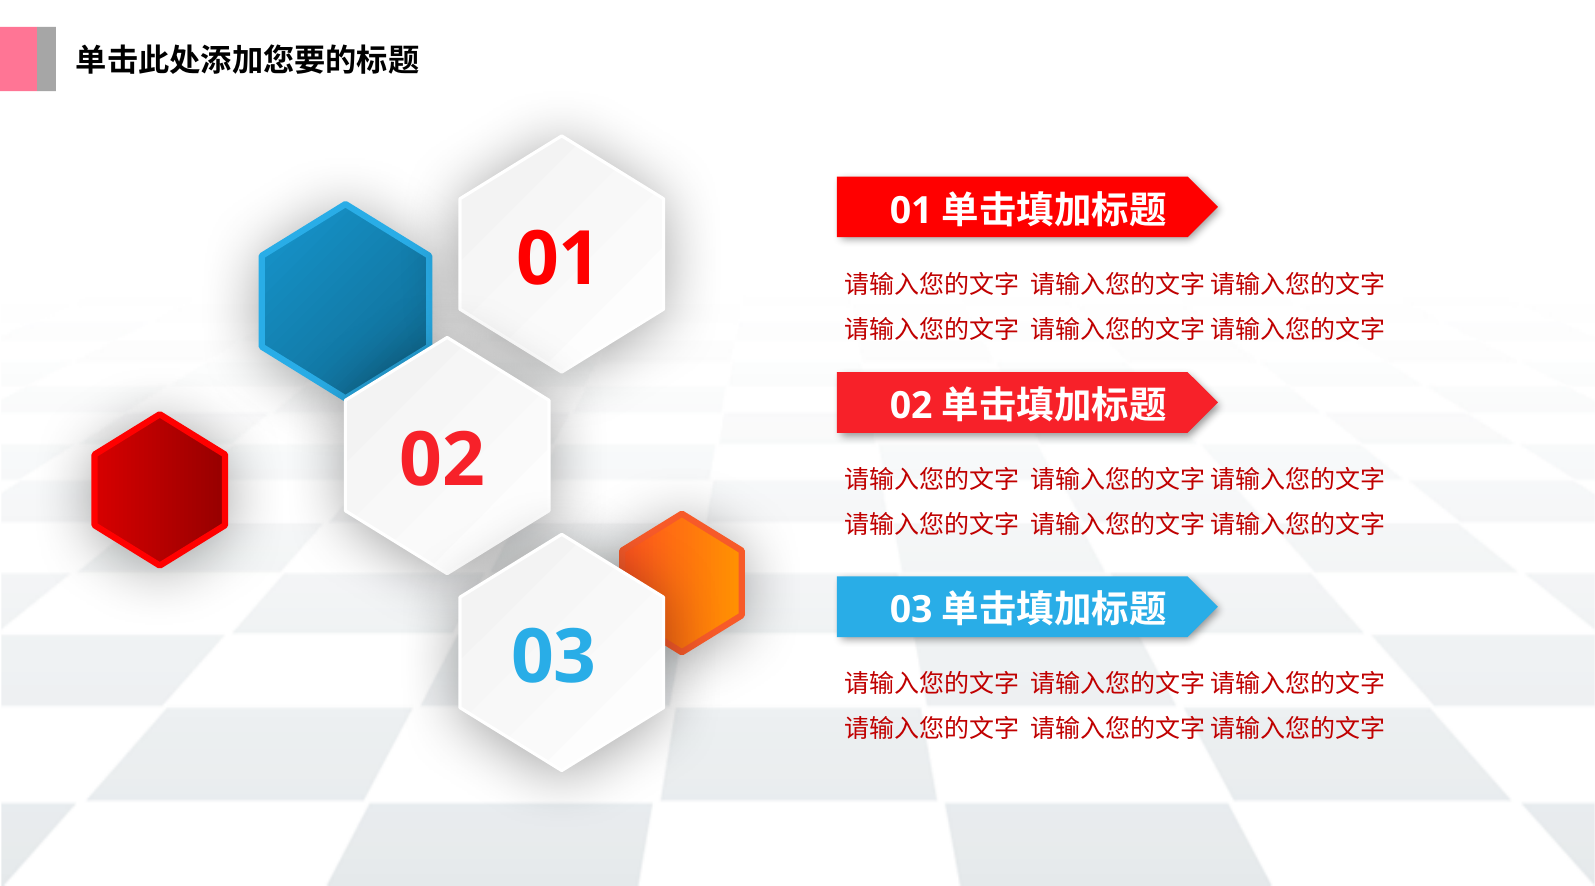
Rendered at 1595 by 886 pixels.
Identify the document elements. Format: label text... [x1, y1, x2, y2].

picture [0, 0, 1595, 886]
text_box [261, 204, 420, 384]
text_box [94, 414, 226, 566]
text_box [836, 176, 1219, 238]
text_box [836, 575, 1219, 638]
text_box 请输入您的文字 请输入您的文字 请输入您的文字 请输入您的文字 请输入您的文字 请输入您的文字 [832, 247, 1412, 349]
text_box [653, 513, 742, 639]
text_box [459, 135, 664, 373]
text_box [344, 337, 550, 574]
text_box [836, 371, 1219, 433]
text_box 请输入您的文字 请输入您的文字 请输入您的文字 请输入您的文字 请输入您的文字 请输入您的文字 [832, 647, 1412, 749]
text_box 请输入您的文字 请输入您的文字 请输入您的文字 请输入您的文字 请输入您的文字 请输入您的文字 [832, 442, 1412, 545]
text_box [459, 534, 664, 771]
